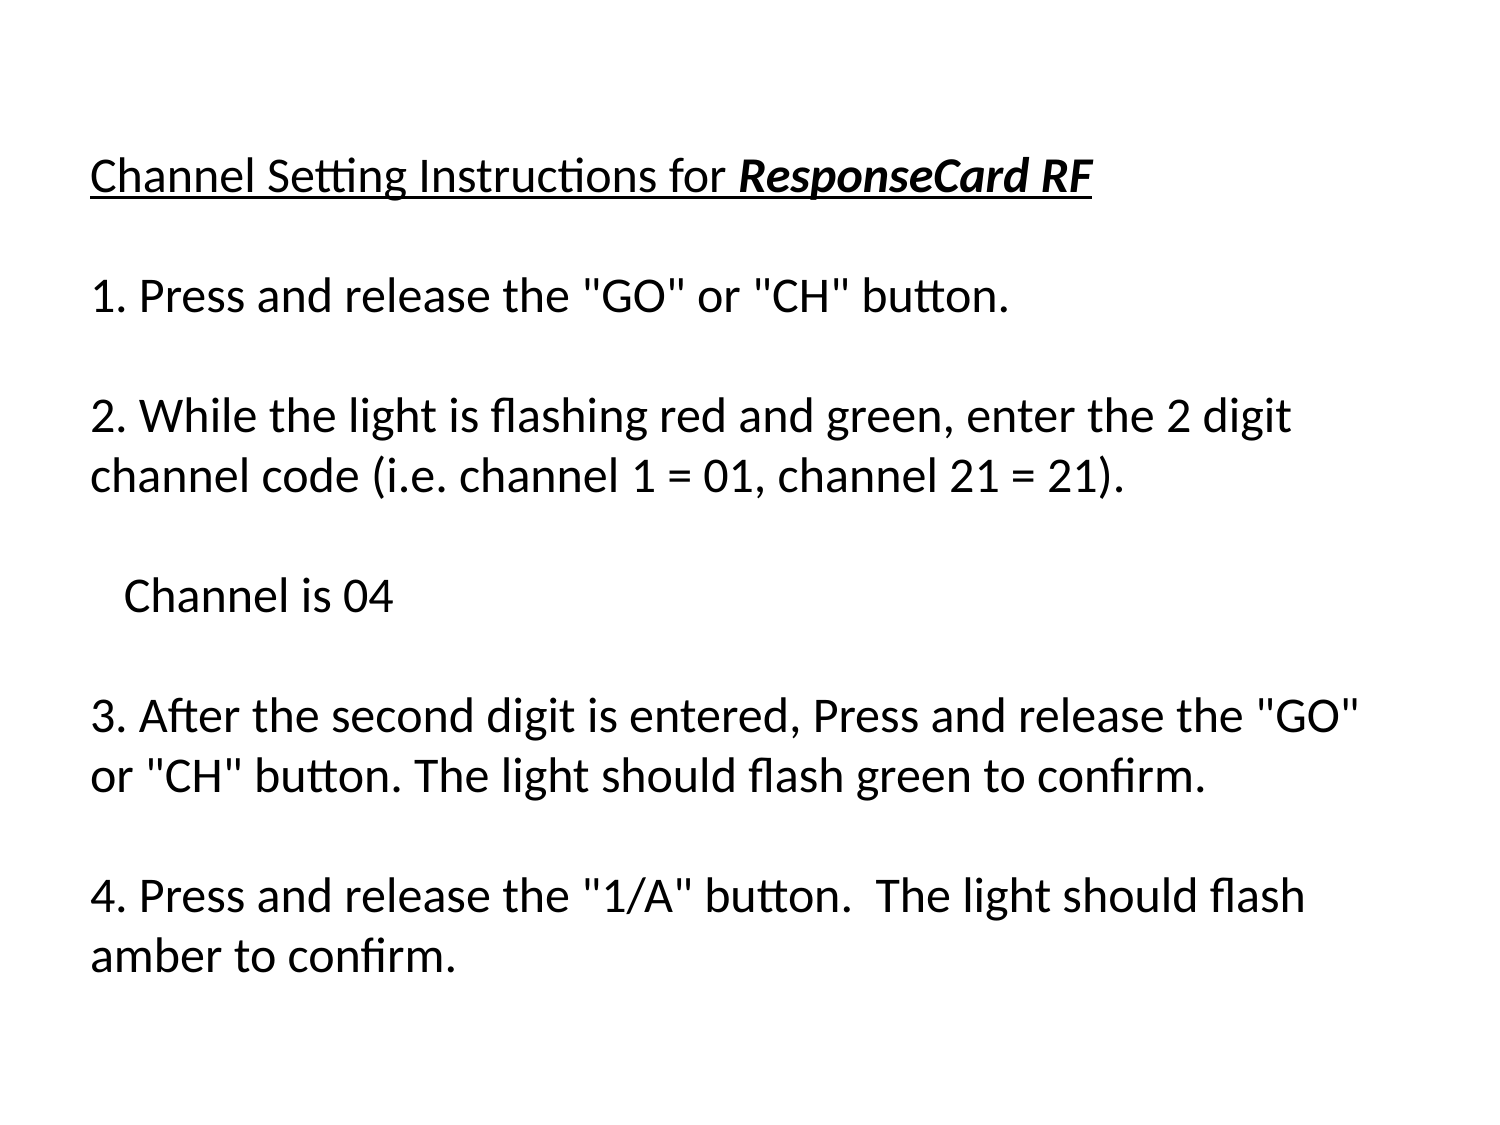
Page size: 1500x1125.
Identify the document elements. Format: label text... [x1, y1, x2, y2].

title Channel Setting Instructions for ResponseCard RF 1. Press and release the "GO" or "CH" button. 2. While the light is flashing red and green, enter the 2 digit channel code (i.e. channel 1 = 01, channel 21 = 21). Channel is 04 3. After the second digit is entered, Press and release the "GO" or "CH" button. The light should flash green to confirm. 4. Press and release the "1/A" button. The light should flash amber to confirm. [75, 52, 1425, 1073]
